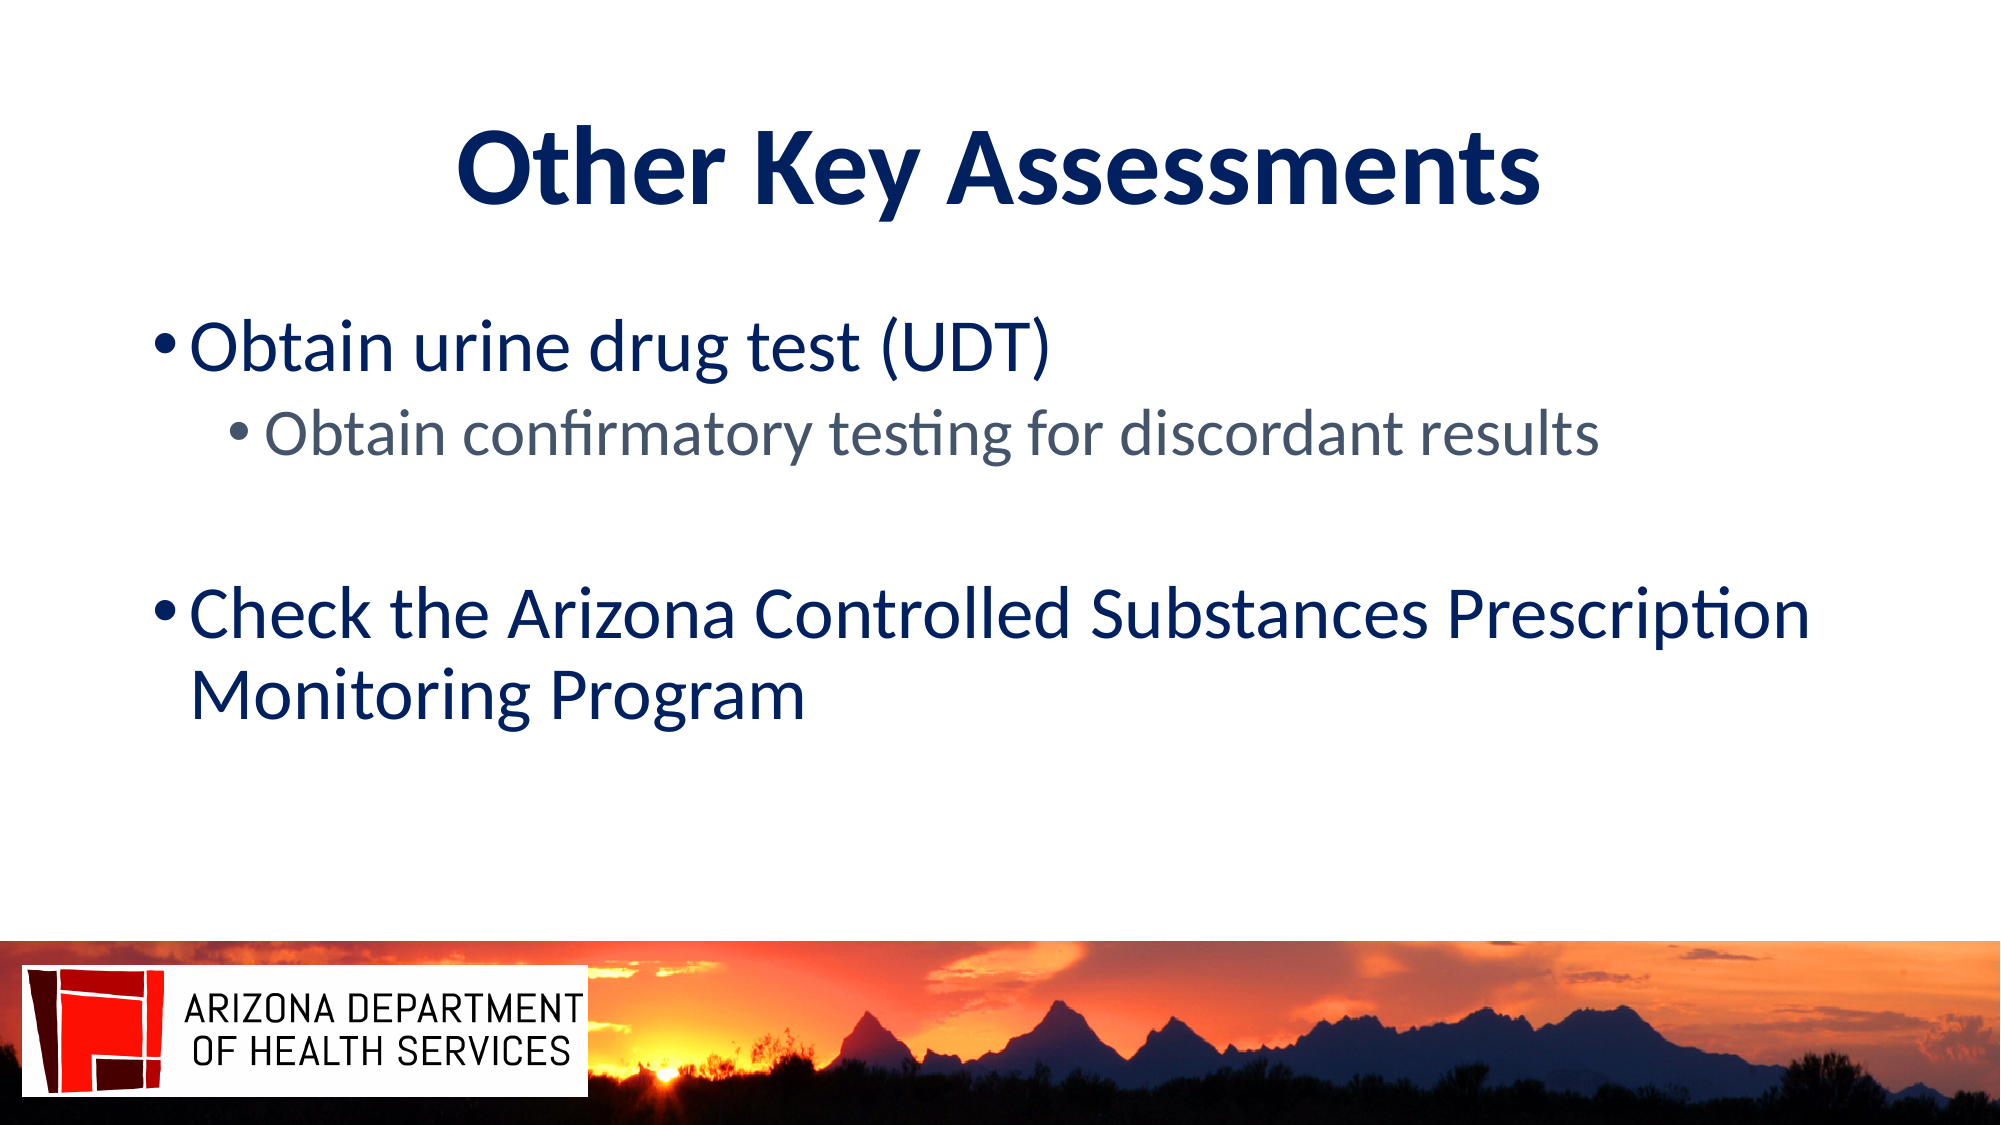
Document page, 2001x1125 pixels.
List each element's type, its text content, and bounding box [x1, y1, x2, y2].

picture [0, 941, 2000, 1125]
list Obtain urine drug test (UDT) Obtain confirmatory testing for discordant results Check the Arizona Controlled Substances Prescription Monitoring Program [137, 299, 1863, 938]
title Other Key Assessments [137, 59, 1863, 278]
